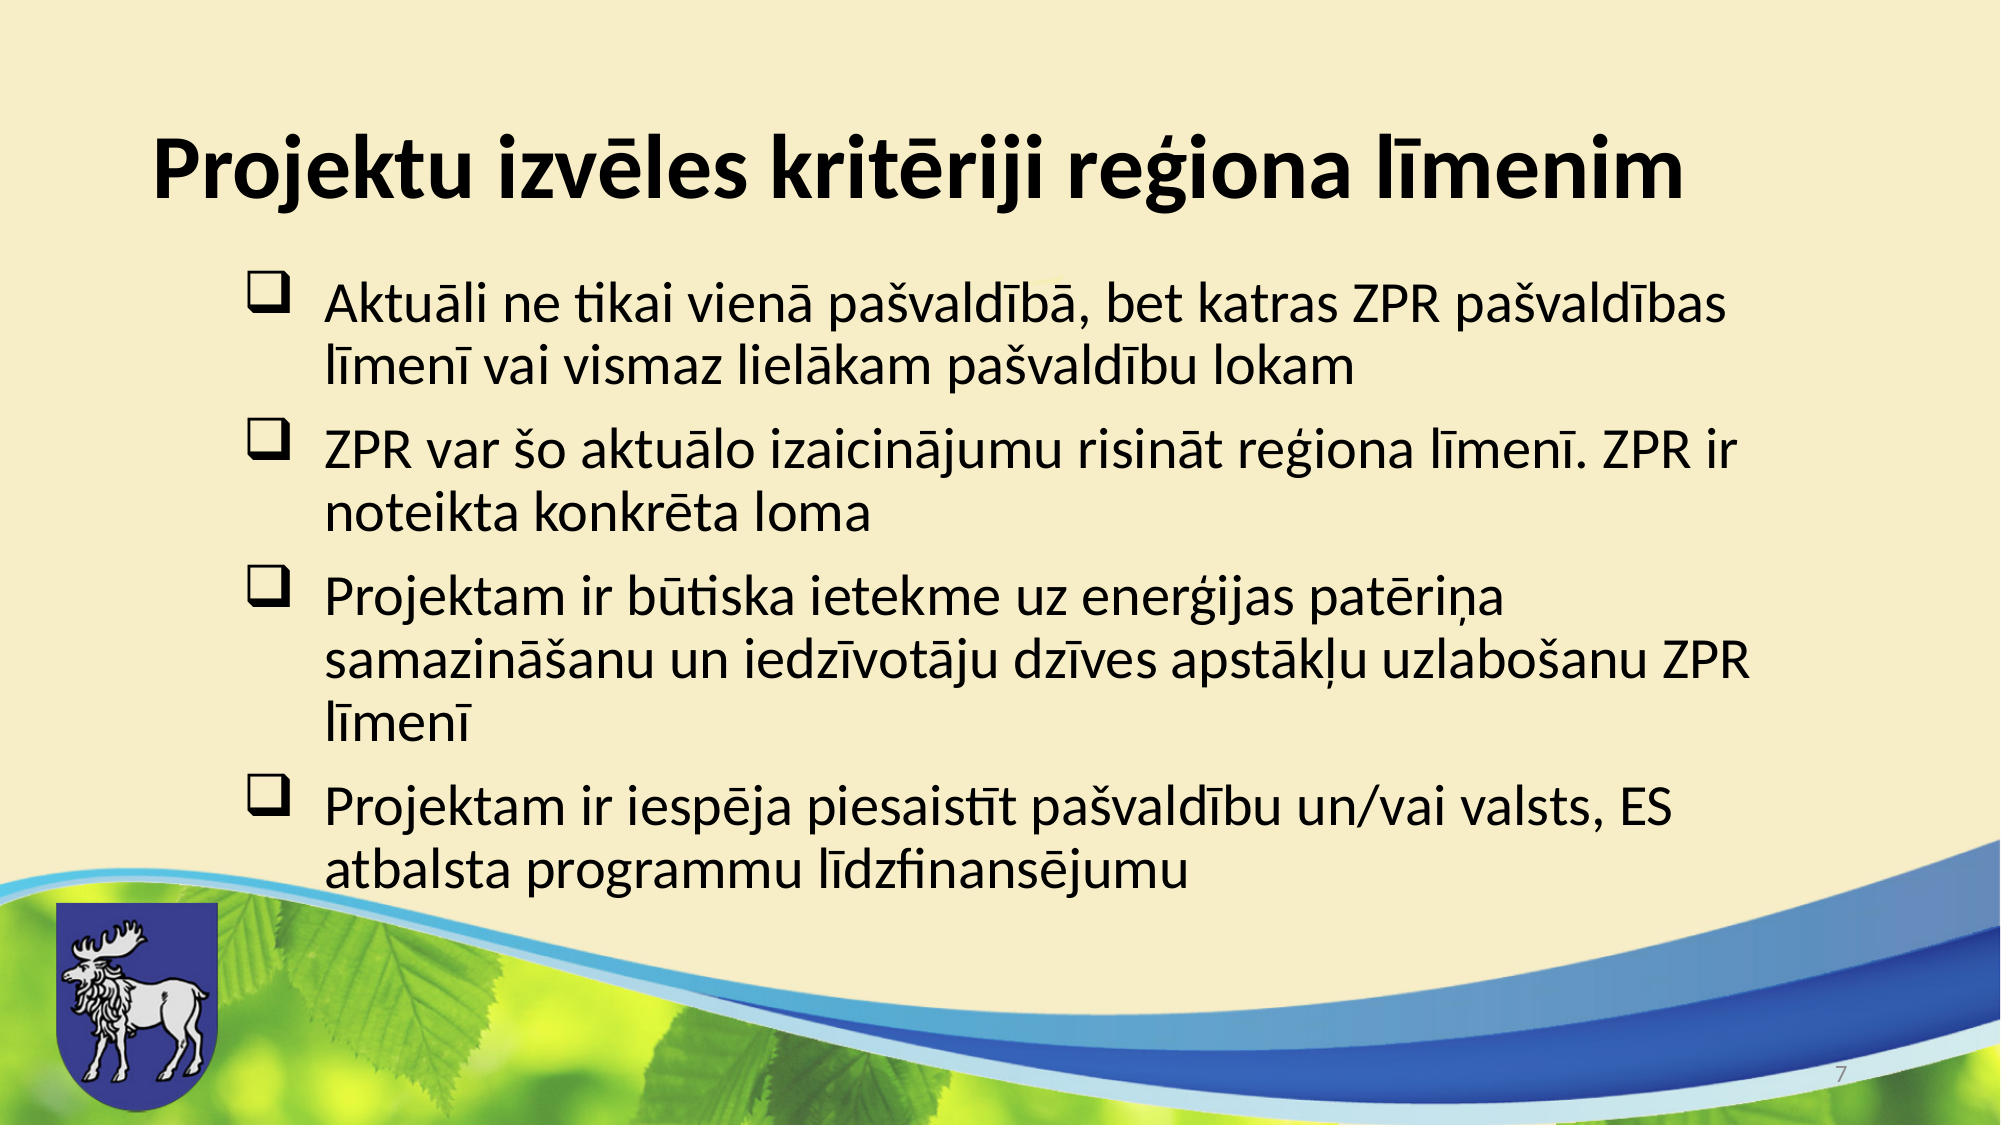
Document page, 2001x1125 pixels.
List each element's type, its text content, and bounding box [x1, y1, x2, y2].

title Projektu izvēles kritēriji reģiona līmenim [137, 59, 1863, 278]
picture [0, 0, 2001, 1125]
slide_number 7 [1412, 1042, 1863, 1103]
list Aktuāli ne tikai vienā pašvaldībā, bet katras ZPR pašvaldības līmenī vai vismaz lielākam pašvaldību lokam ZPR var šo aktuālo izaicinājumu risināt reģiona līmenī. ZPR ir noteikta konkrēta loma Projektam ir būtiska ietekme uz enerģijas patēriņa samazināšanu un iedzīvotāju dzīves apstākļu uzlabošanu ZPR līmenī Projektam ir iespēja piesaistīt pašvaldību un/vai valsts, ES atbalsta programmu līdzfinansējumu [191, 264, 1780, 978]
